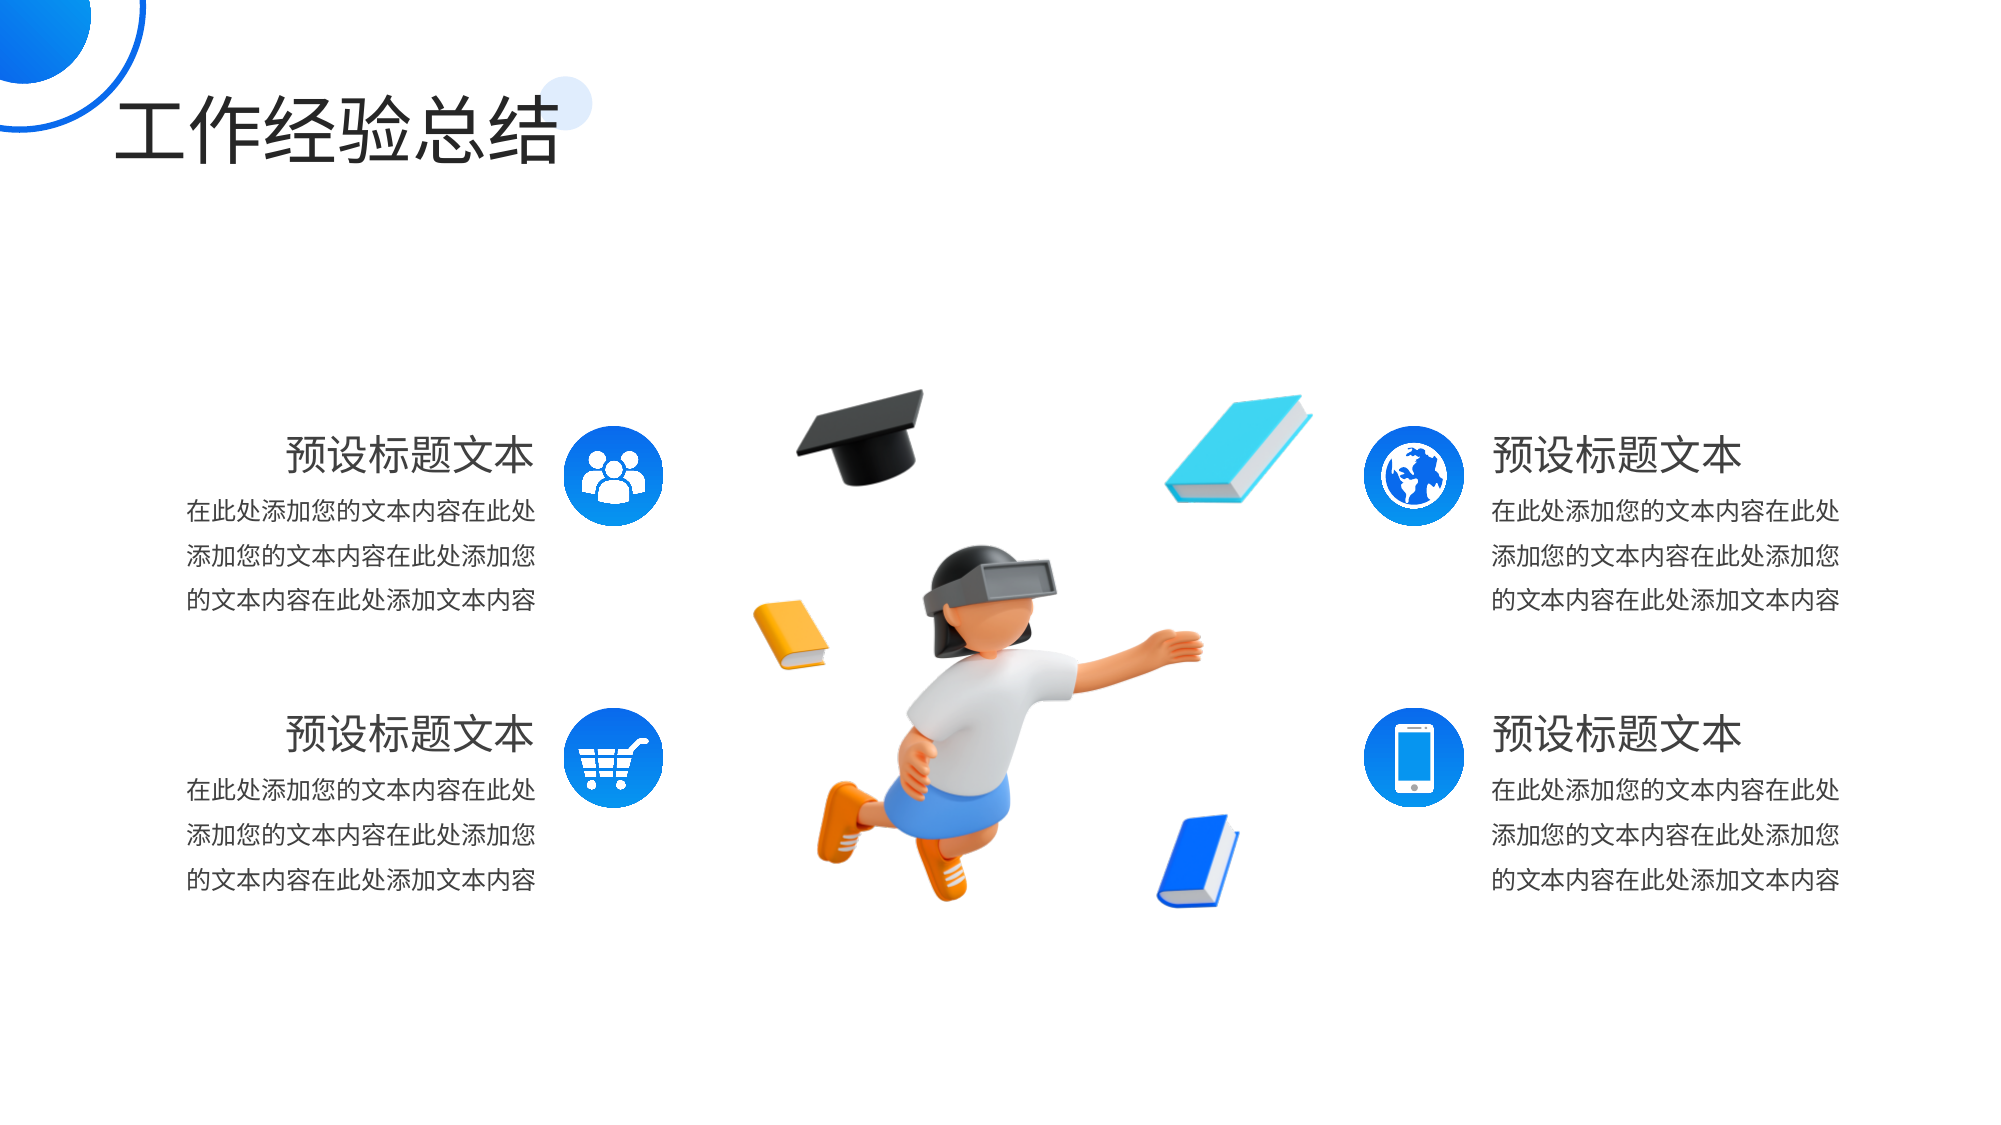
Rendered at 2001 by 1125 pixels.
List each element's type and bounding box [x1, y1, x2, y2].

text_box [150, 299, 1878, 981]
